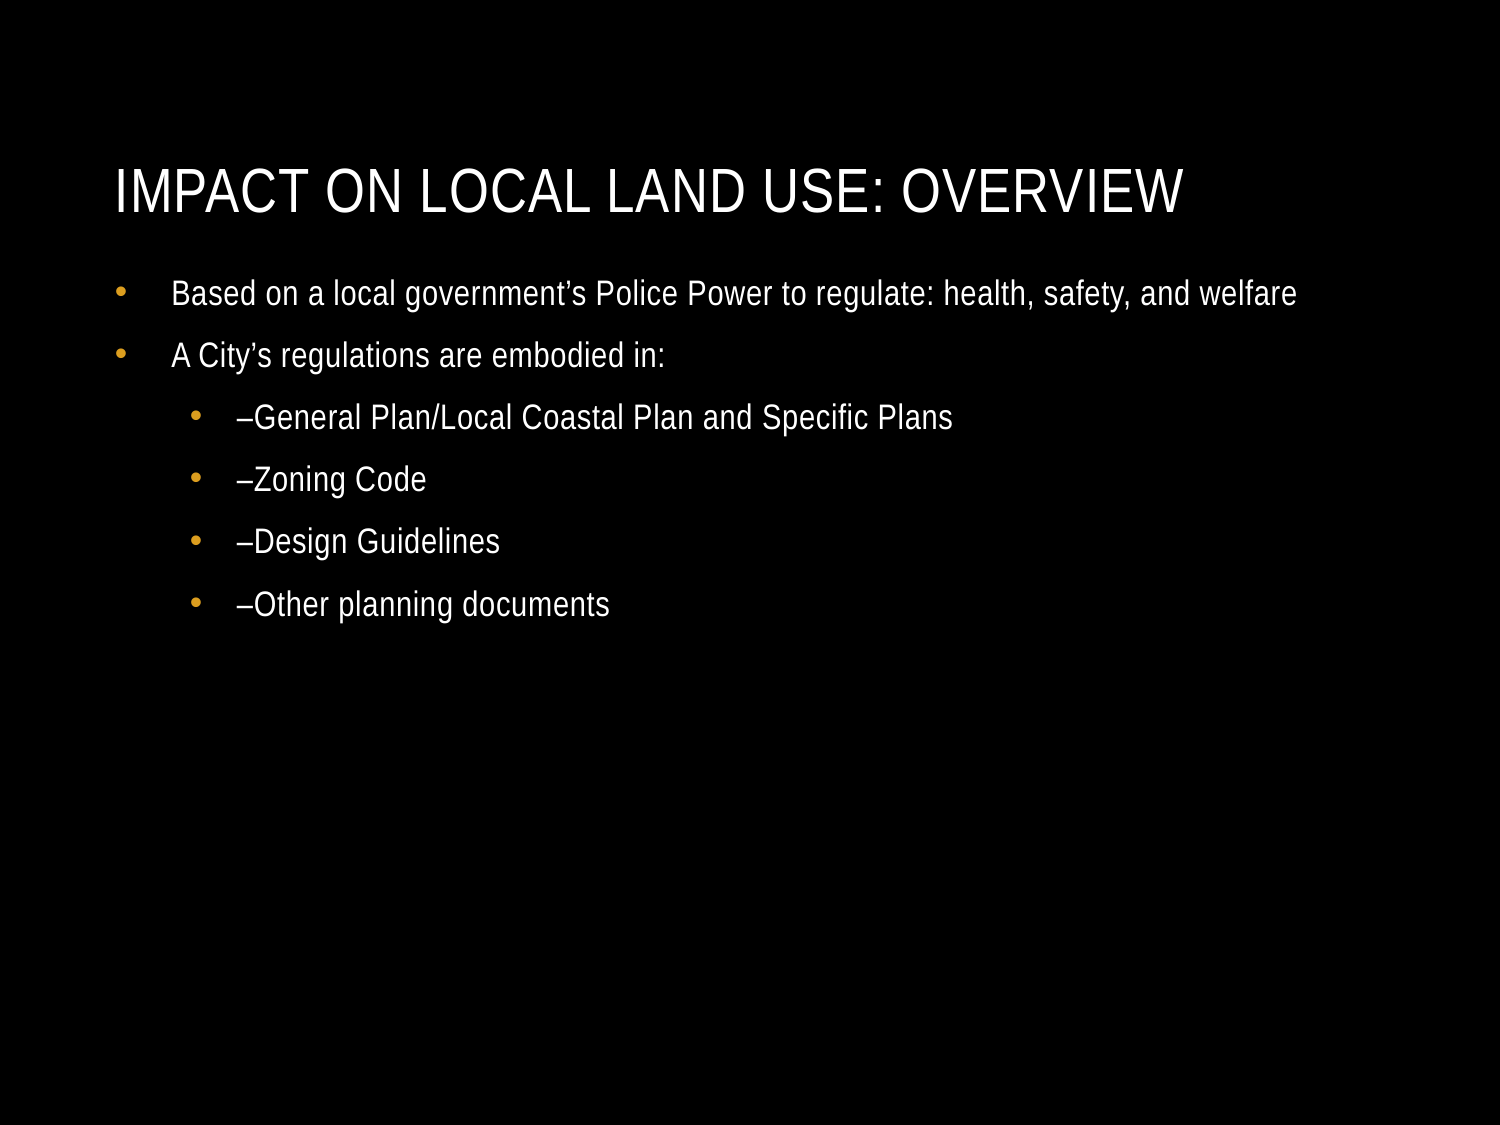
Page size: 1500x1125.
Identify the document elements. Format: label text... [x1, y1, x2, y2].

list Based on a local government’s Police Power to regulate: health, safety, and welfare A City’s regulations are embodied in: –General Plan/Local Coastal Plan and Specific Plans –Zoning Code –Design Guidelines –Other planning documents [99, 262, 1400, 938]
title IMPACT ON LOCAL LAND USE: OVERVIEW [99, 45, 1400, 233]
